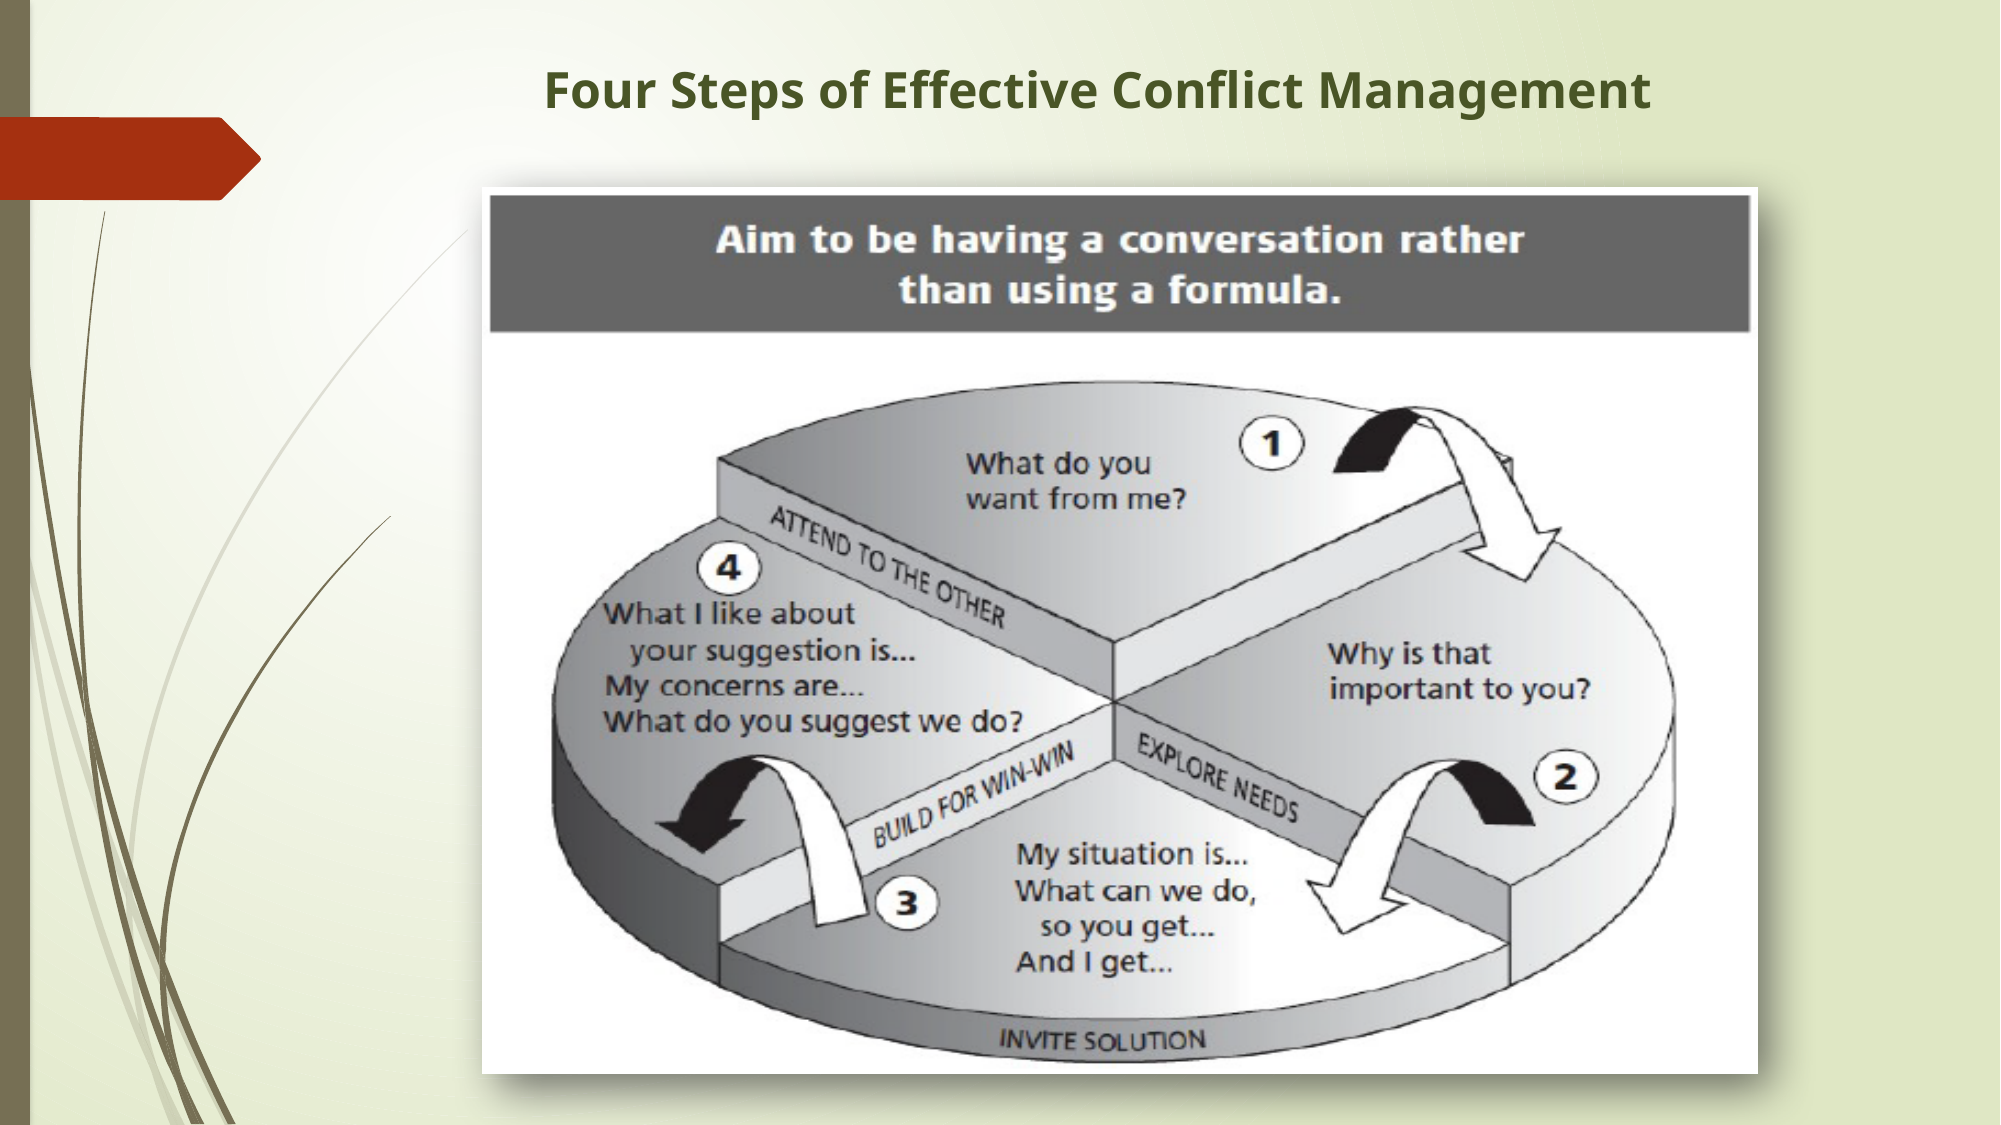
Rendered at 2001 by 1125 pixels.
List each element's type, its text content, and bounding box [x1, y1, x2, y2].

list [482, 187, 1758, 1075]
title Four Steps of Effective Conflict Management [528, 51, 2000, 170]
